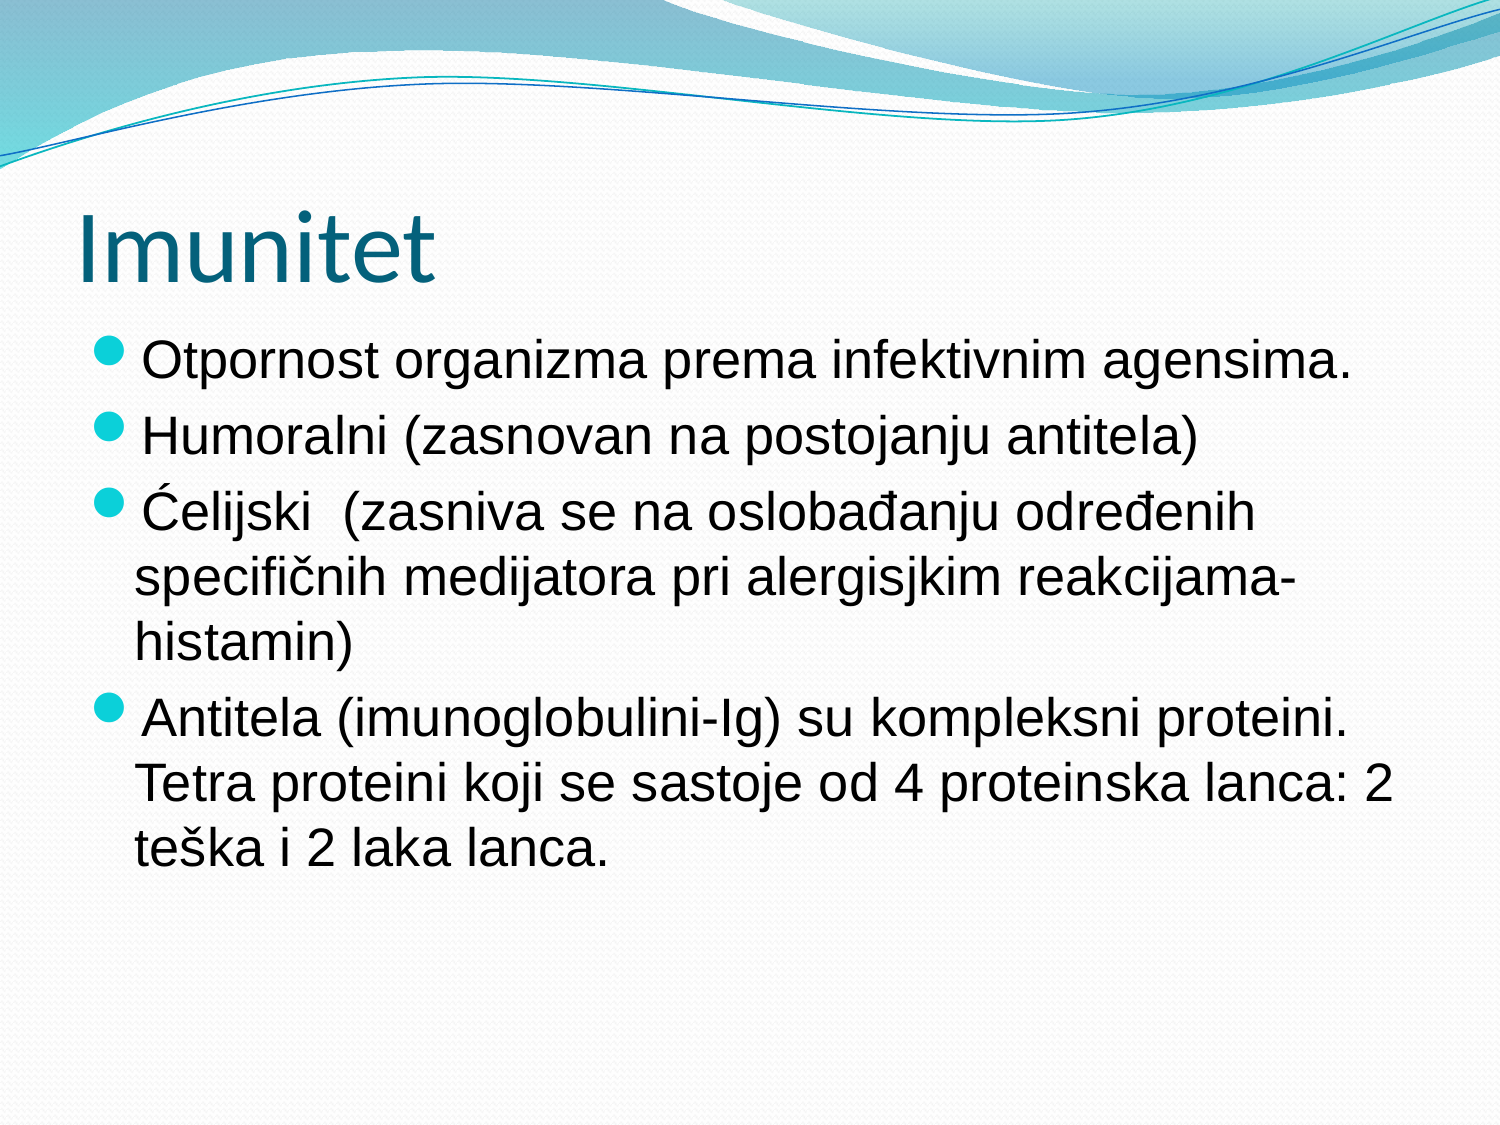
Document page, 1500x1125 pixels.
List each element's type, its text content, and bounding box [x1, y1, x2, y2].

title Imunitet [75, 115, 1425, 303]
list Otpornost organizma prema infektivnim agensima. Humoralni (zasnovan na postojanju antitela) Ćelijski (zasniva se na oslobađanju određenih specifičnih medijatora pri alergisjkim reakcijama-histamin) Antitela (imunoglobulini-Ig) su kompleksni proteini. Tetra proteini koji se sastoje od 4 proteinska lanca: 2 teška i 2 laka lanca. [75, 317, 1425, 1038]
